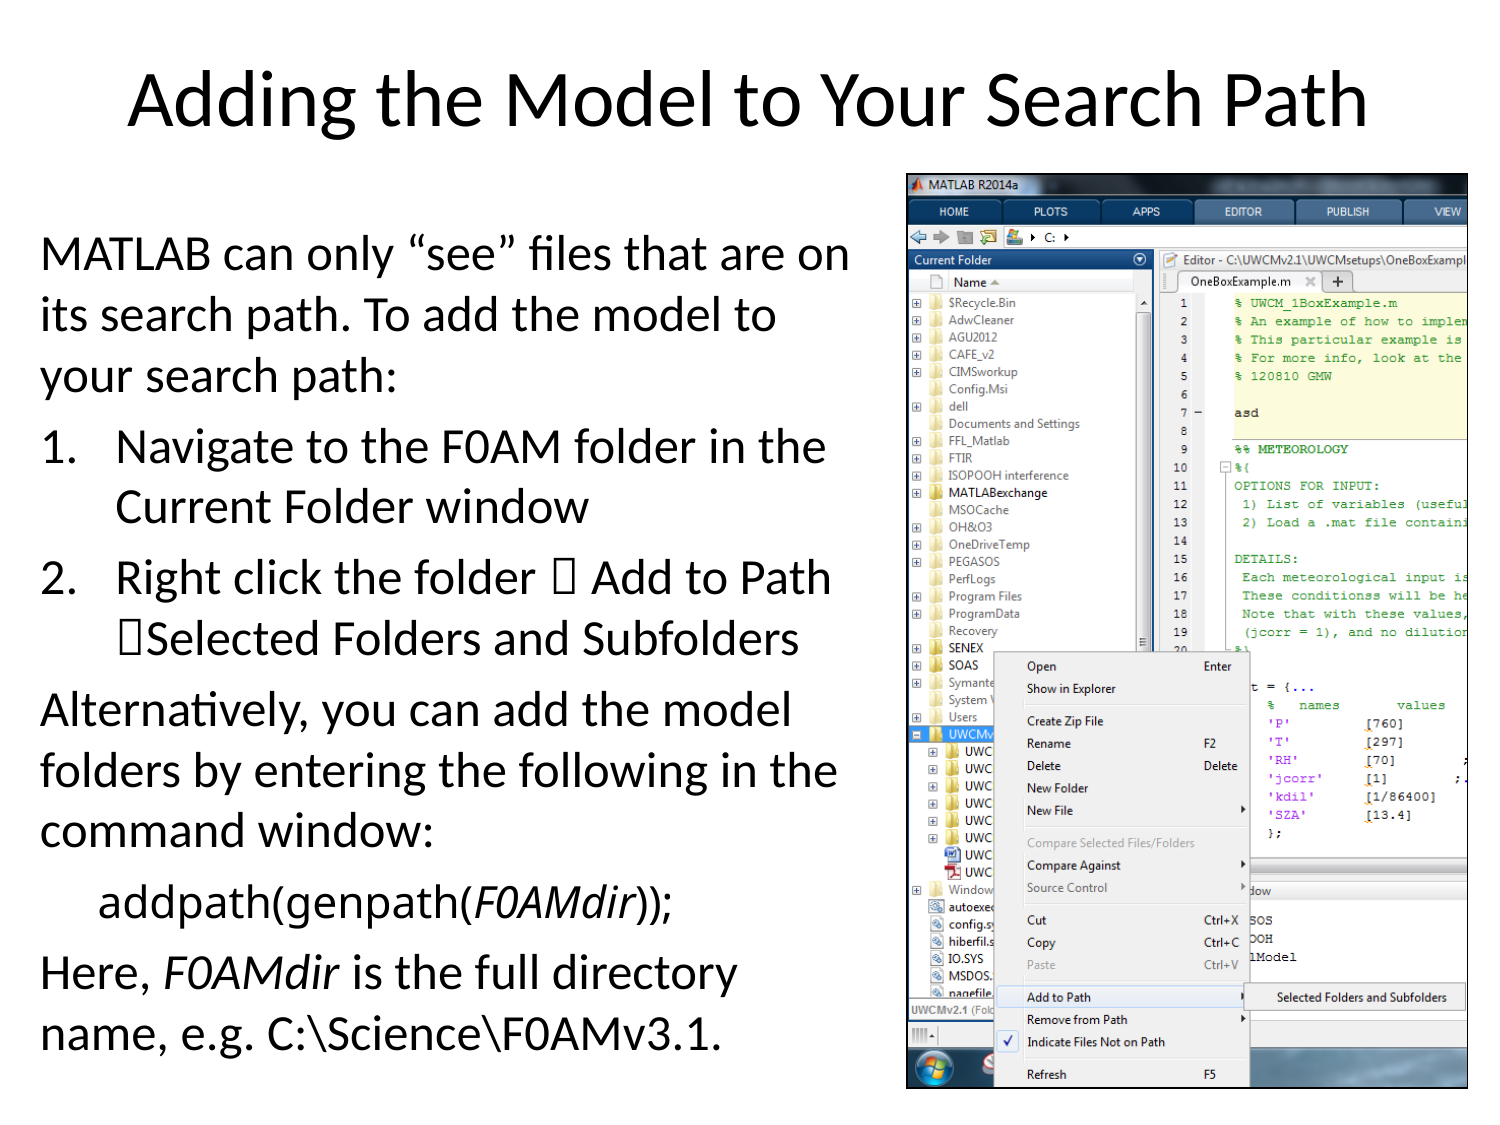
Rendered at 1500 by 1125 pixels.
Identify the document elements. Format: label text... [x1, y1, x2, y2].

picture [907, 174, 1467, 1088]
title Adding the Model to Your Search Path [75, 0, 1425, 188]
list MATLAB can only “see” files that are on its search path. To add the model to your search path: Navigate to the F0AM folder in the Current Folder window Right click the folder  Add to Path Selected Folders and Subfolders Alternatively, you can add the model folders by entering the following in the command window: addpath(genpath(F0AMdir)); Here, F0AMdir is the full directory name, e.g. C:\Science\F0AMv3.1. [24, 212, 888, 1088]
